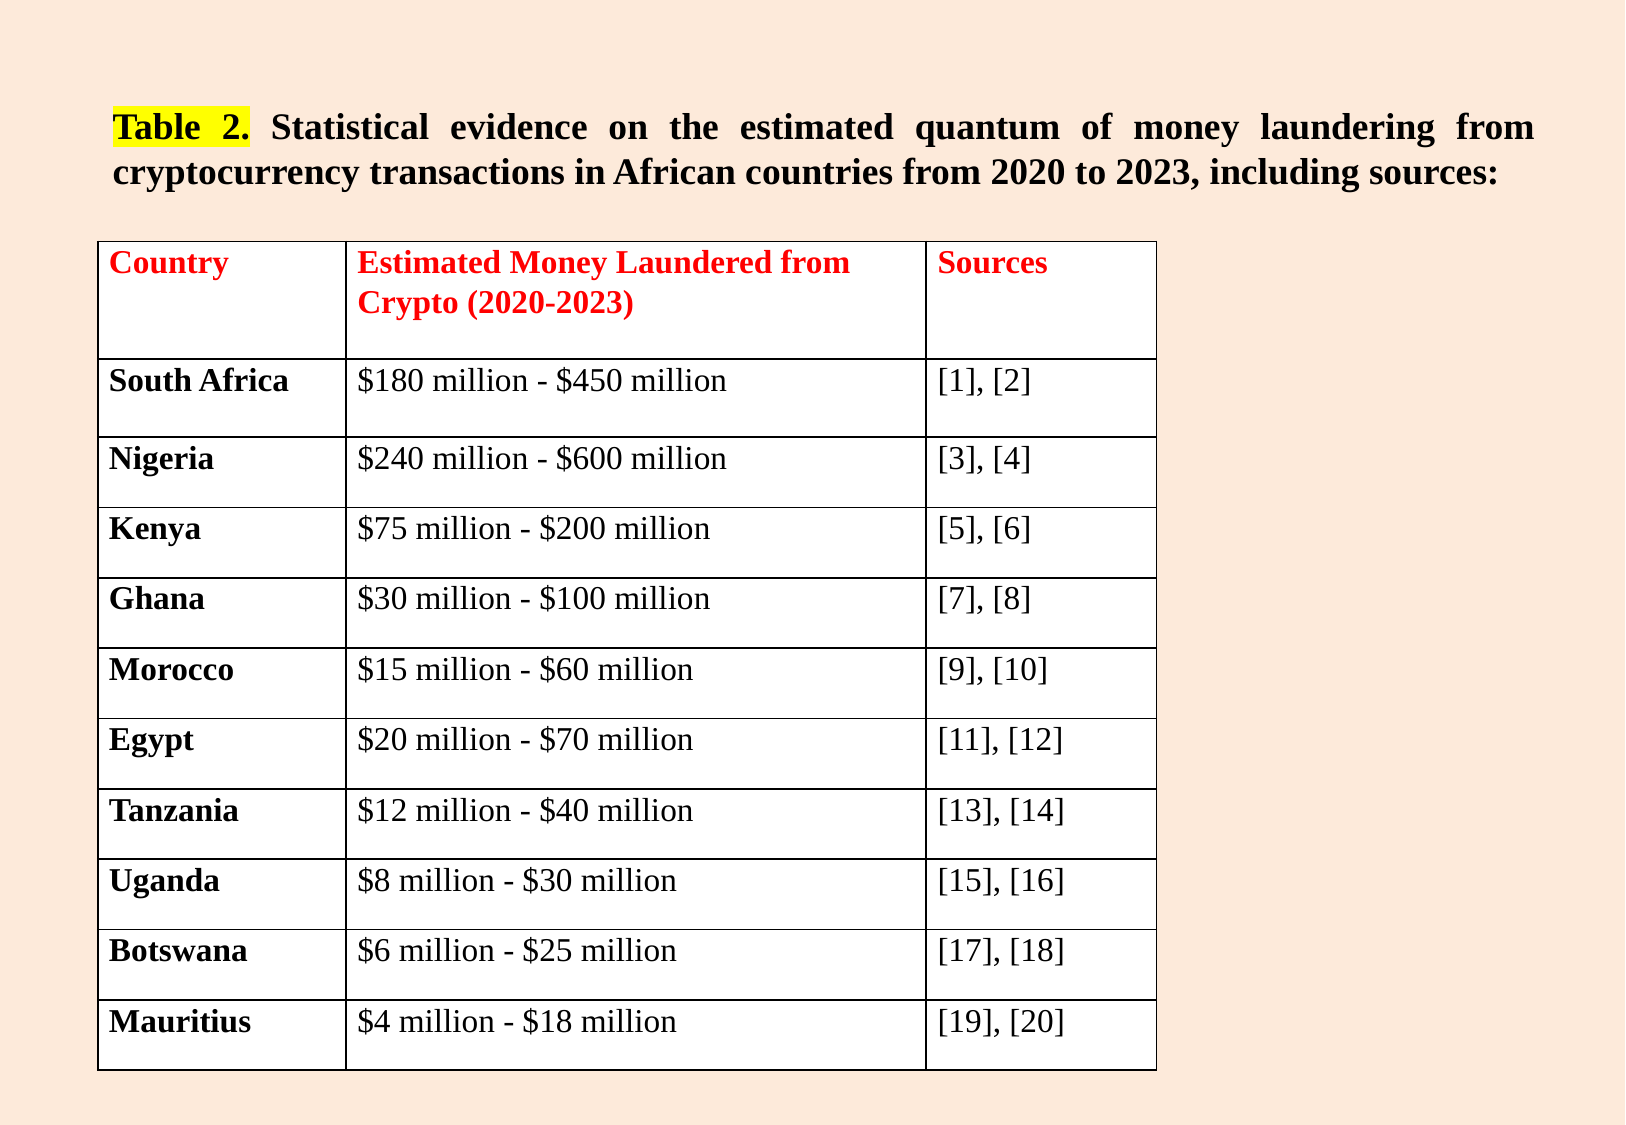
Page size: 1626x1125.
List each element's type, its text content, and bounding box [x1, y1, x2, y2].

table_cell $30 million - $100 million [347, 579, 925, 647]
table_cell [3], [4] [927, 438, 1156, 507]
table_cell Kenya [99, 508, 345, 577]
table_cell [13], [14] [927, 790, 1156, 858]
table_cell $8 million - $30 million [347, 860, 925, 929]
table_cell [5], [6] [927, 508, 1156, 577]
table_cell Ghana [99, 579, 345, 647]
table_cell $20 million - $70 million [347, 719, 925, 788]
table_cell [7], [8] [927, 579, 1156, 647]
table_cell Mauritius [99, 1001, 345, 1069]
table_cell $12 million - $40 million [347, 790, 925, 858]
table_cell $6 million - $25 million [347, 930, 925, 999]
table_header Country [99, 242, 345, 358]
table_cell $4 million - $18 million [347, 1001, 925, 1069]
table_cell Nigeria [99, 438, 345, 507]
table_cell $75 million - $200 million [347, 508, 925, 577]
table_cell [19], [20] [927, 1001, 1156, 1069]
table_cell [15], [16] [927, 860, 1156, 929]
table_cell Morocco [99, 649, 345, 718]
text_box Table 2. Statistical evidence on the estimated quantum of money laundering from cryptocurrency transactions in African countries from 2020 to 2023, including sources: [97, 94, 1551, 200]
table_cell Uganda [99, 860, 345, 929]
table_cell [11], [12] [927, 719, 1156, 788]
table_cell [17], [18] [927, 930, 1156, 999]
table_cell [9], [10] [927, 649, 1156, 718]
table_cell Egypt [99, 719, 345, 788]
table_cell Tanzania [99, 790, 345, 858]
table_cell $15 million - $60 million [347, 649, 925, 718]
table_cell $240 million - $600 million [347, 438, 925, 507]
table_cell South Africa [99, 360, 345, 436]
table_cell $180 million - $450 million [347, 360, 925, 436]
table_header Sources [927, 242, 1156, 358]
table_cell Botswana [99, 930, 345, 999]
table_header Estimated Money Laundered from Crypto (2020-2023) [347, 242, 925, 358]
table_cell [1], [2] [927, 360, 1156, 436]
